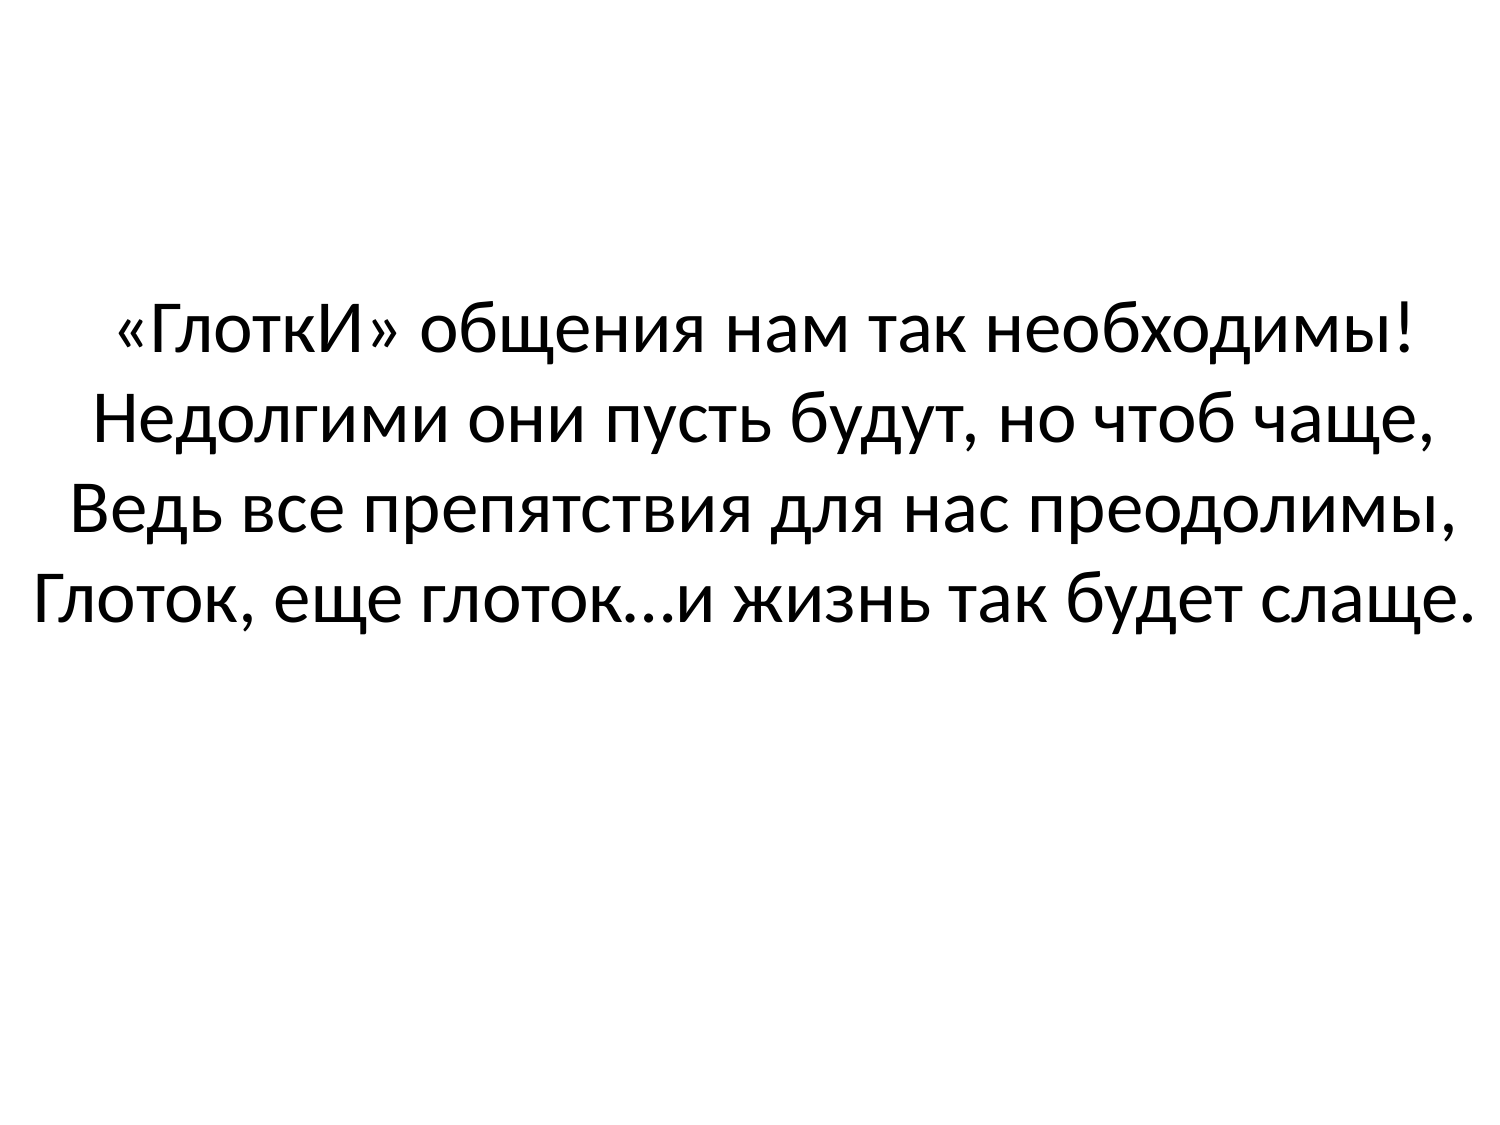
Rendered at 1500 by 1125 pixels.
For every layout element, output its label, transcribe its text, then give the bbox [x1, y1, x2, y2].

title «ГлоткИ» общения нам так необходимы! Недолгими они пусть будут, но чтоб чаще, Ведь все препятствия для нас преодолимы, Глоток, еще глоток…и жизнь так будет слаще. [0, 45, 1500, 870]
